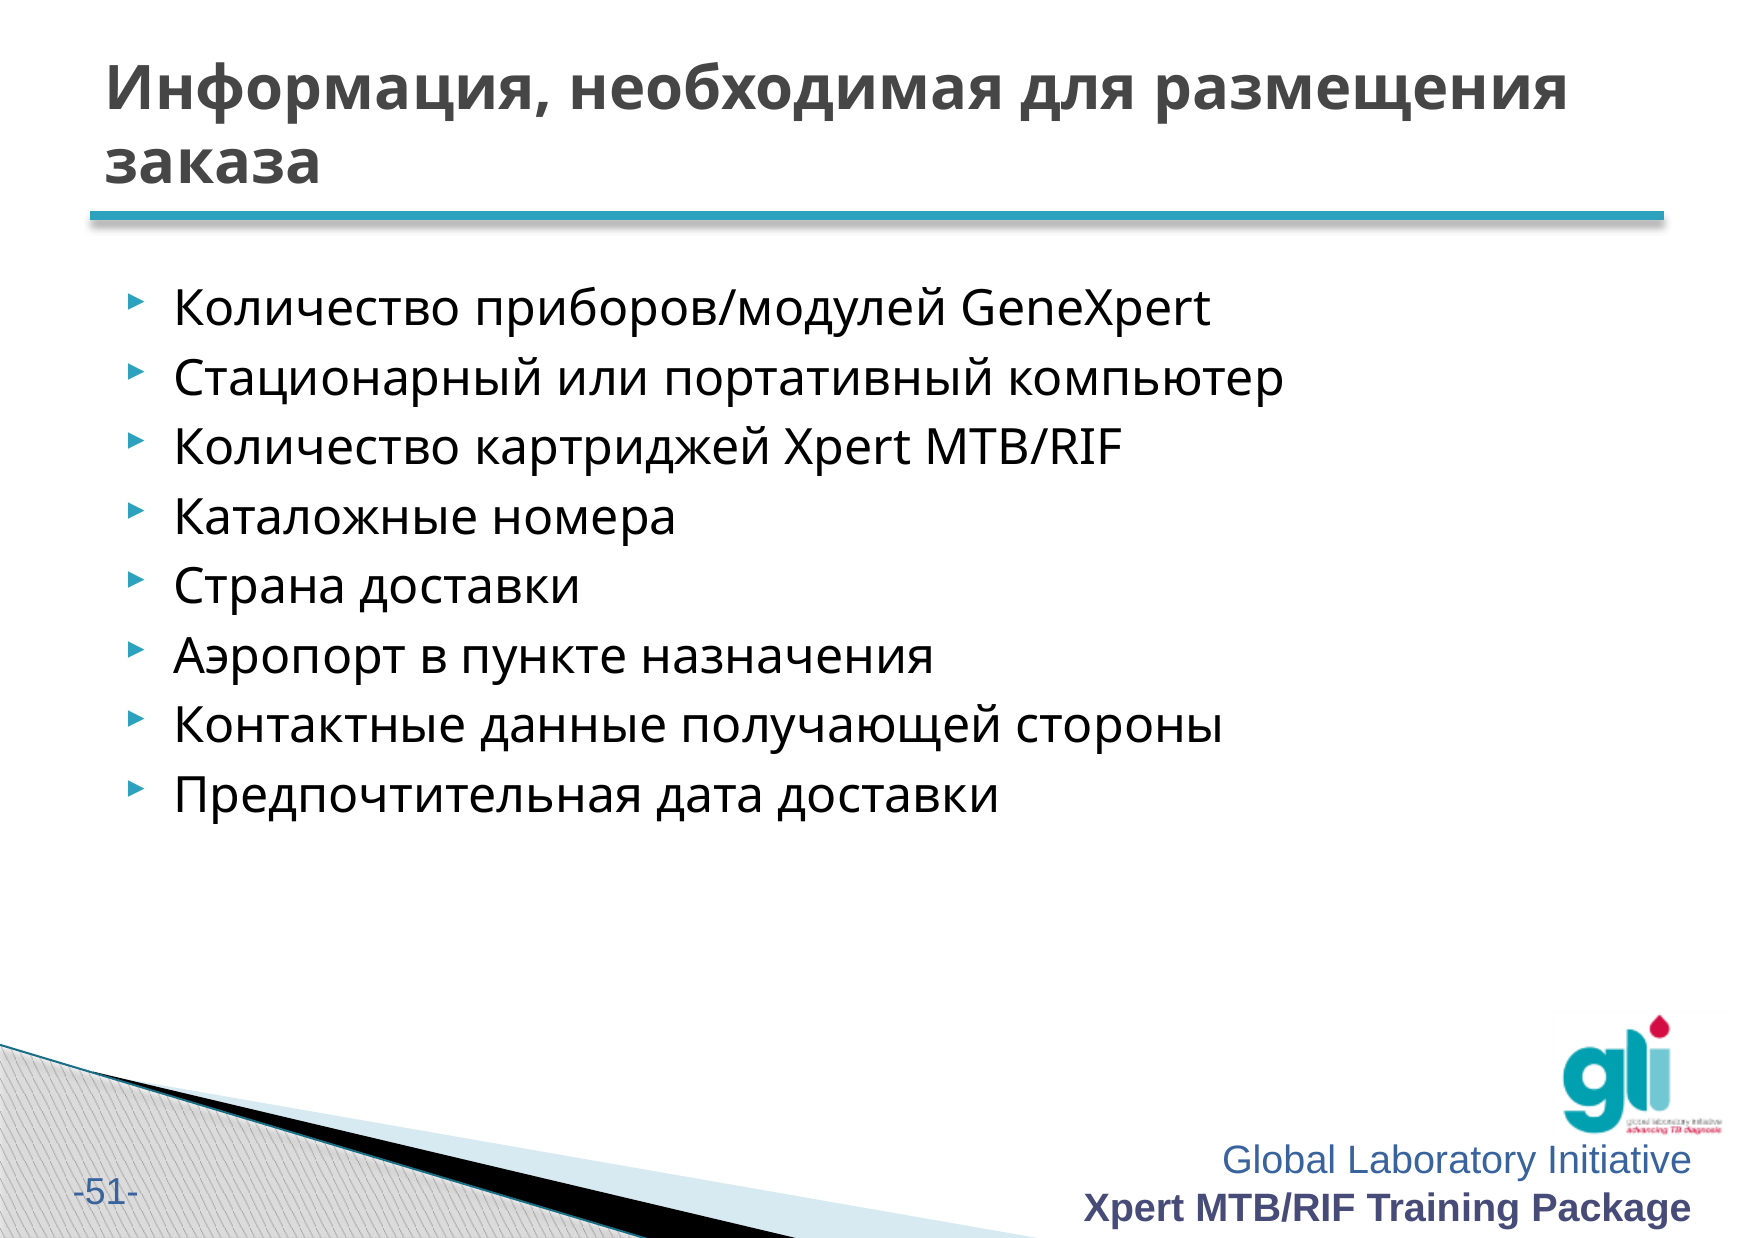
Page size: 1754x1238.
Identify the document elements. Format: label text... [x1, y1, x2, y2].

title Информация, необходимая для размещения заказа [87, 38, 1666, 206]
picture [1553, 1011, 1727, 1139]
list Количество приборов/модулей GeneXpert Стационарный или портативный компьютер Количество картриджей Xpert MTB/RIF Каталожные номера Страна доставки Аэропорт в пункте назначения Контактные данные получающей стороны Предпочтительная дата доставки [87, 267, 1666, 996]
